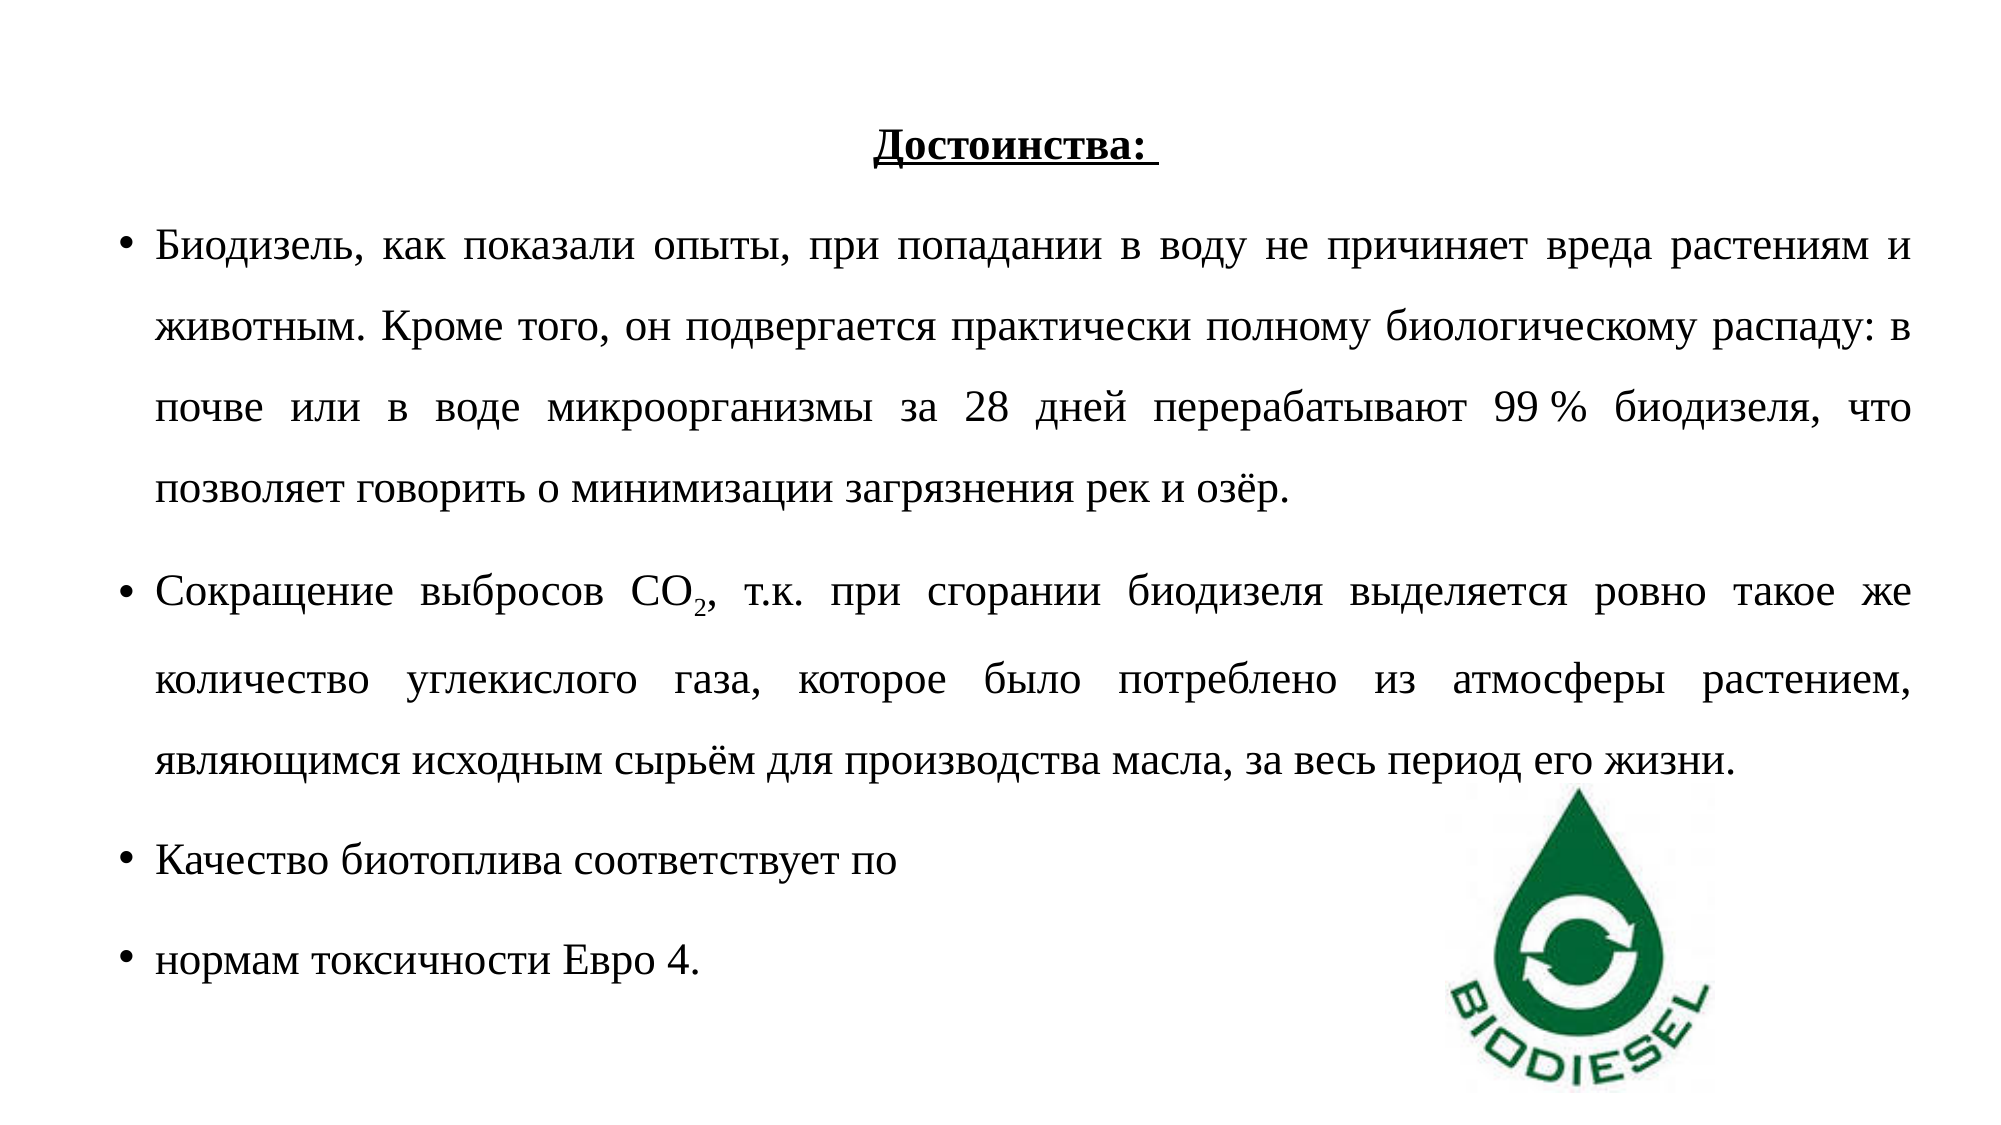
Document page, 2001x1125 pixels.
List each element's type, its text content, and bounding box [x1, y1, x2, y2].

list Достоинства: Биодизель, как показали опыты, при попадании в воду не причиняет вреда растениям и животным. Кроме того, он подвергается практически полному биологическому распаду: в почве или в воде микроорганизмы за 28 дней перерабатывают 99 % биодизеля, что позволяет говорить о минимизации загрязнения рек и озёр. Сокращение выбросов СО2, т.к. при сгорании биодизеля выделяется ровно такое же количество углекислого газа, которое было потреблено из атмосферы растением, являющимся исходным сырьём для производства масла, за весь период его жизни. Качество биотоплива соответствует по нормам токсичности Евро 4. [103, 80, 1929, 1005]
picture [1445, 783, 1715, 1093]
